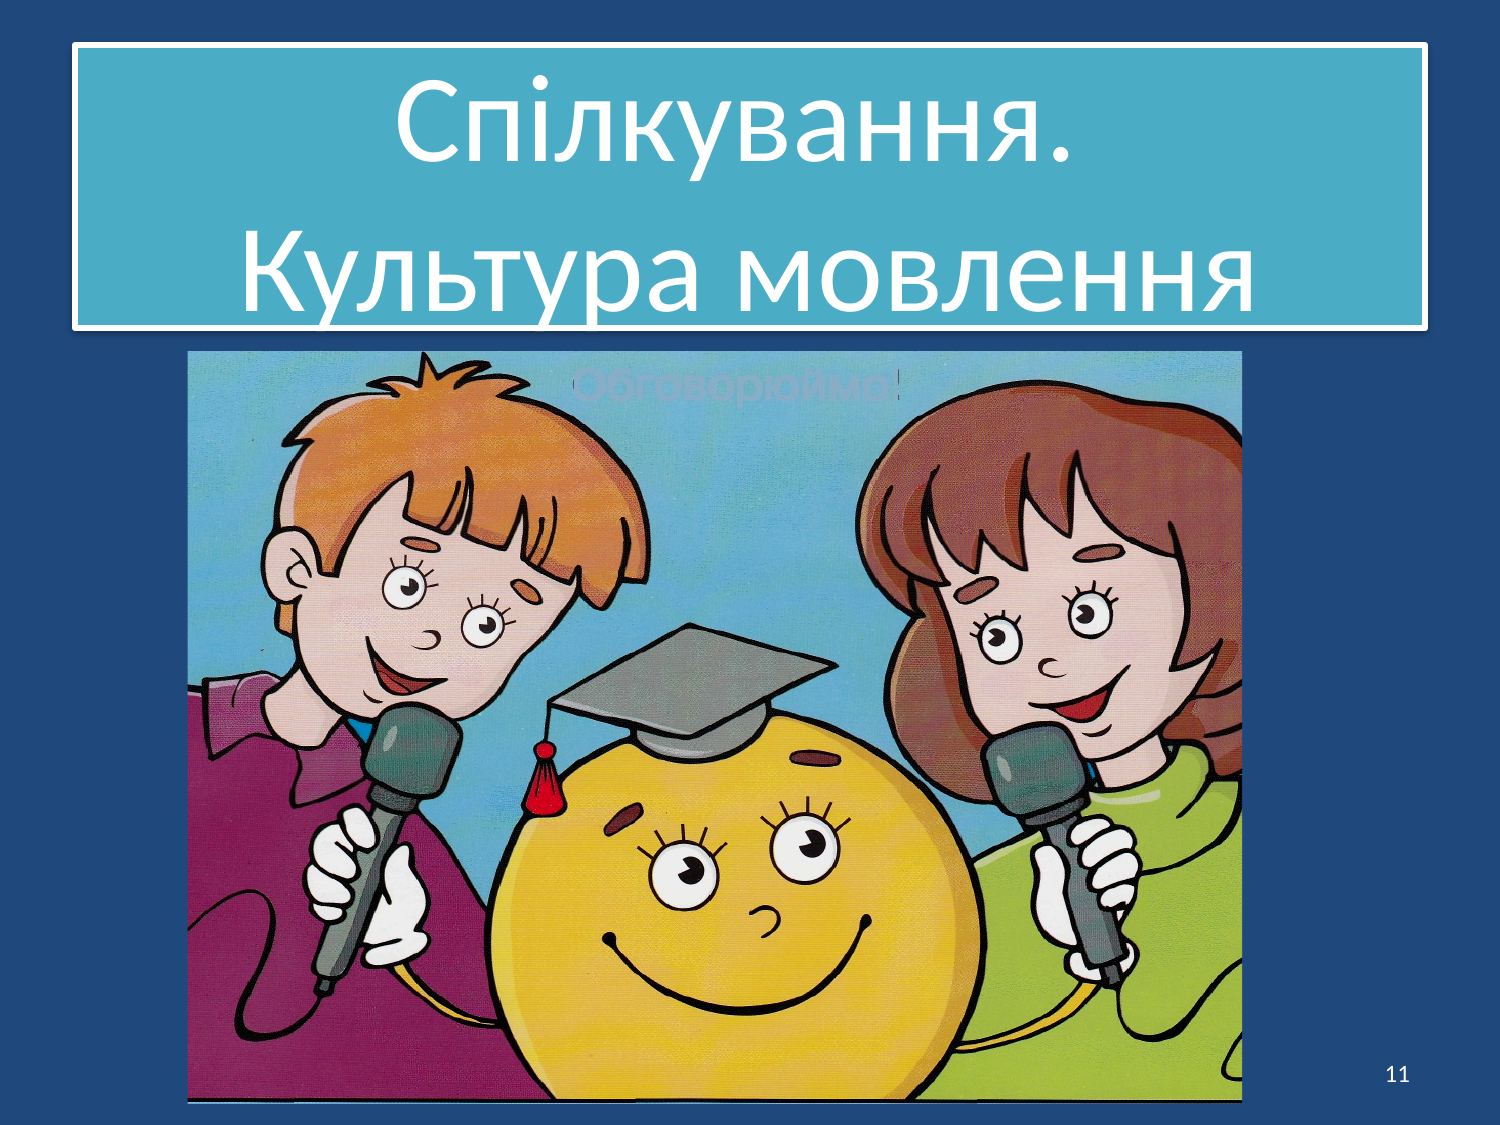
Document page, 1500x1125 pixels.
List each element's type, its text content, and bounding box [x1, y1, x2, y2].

title Спілкування. Культура мовлення [72, 42, 1428, 331]
picture [187, 351, 1243, 1105]
slide_number 11 [1246, 1042, 1425, 1103]
